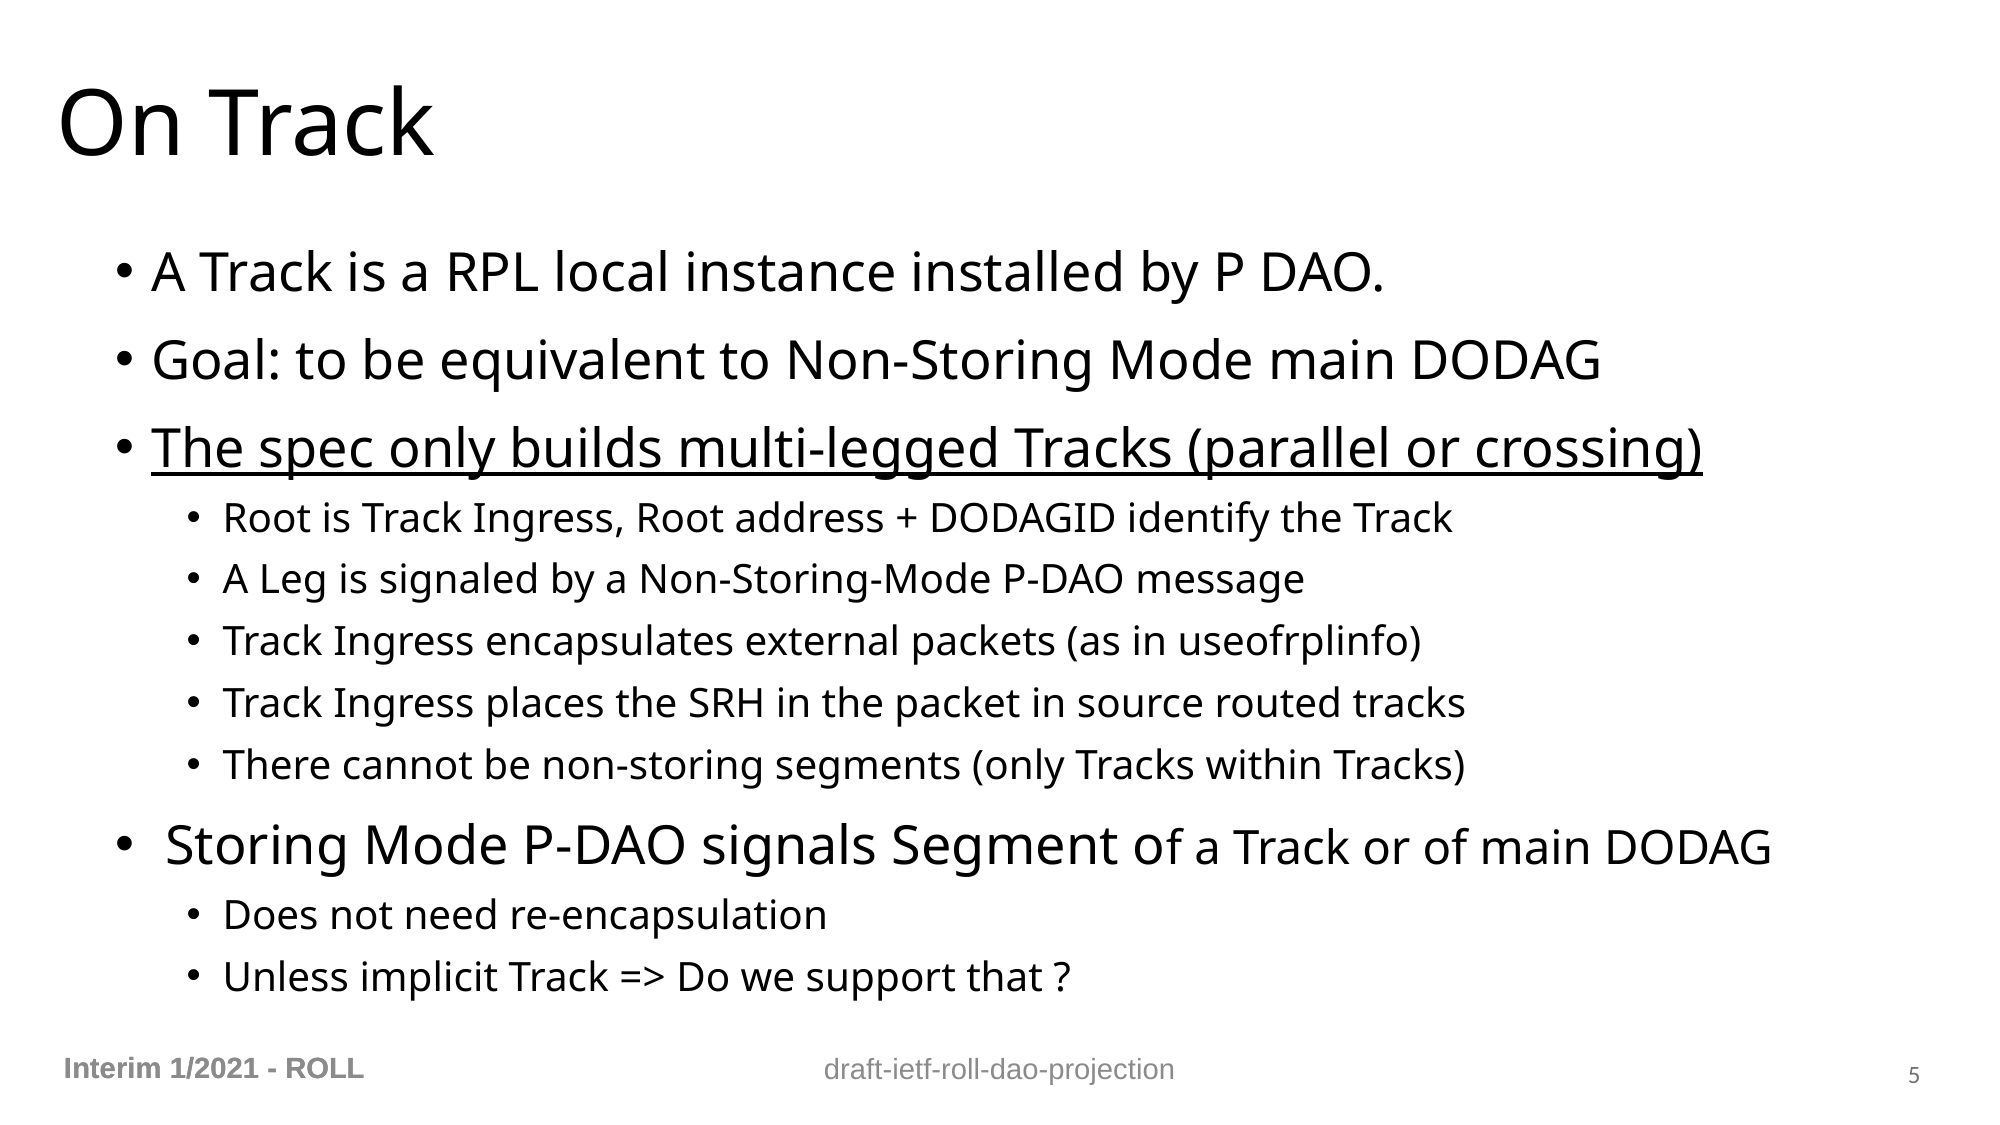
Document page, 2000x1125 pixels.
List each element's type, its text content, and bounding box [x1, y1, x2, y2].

title On Track [41, 16, 1767, 235]
text_box Interim 1/2021 - ROLL [48, 1036, 724, 1097]
list A Track is a RPL local instance installed by P DAO. Goal: to be equivalent to Non-Storing Mode main DODAG The spec only builds multi-legged Tracks (parallel or crossing) Root is Track Ingress, Root address + DODAGID identify the Track A Leg is signaled by a Non-Storing-Mode P-DAO message Track Ingress encapsulates external packets (as in useofrplinfo) Track Ingress places the SRH in the packet in source routed tracks There cannot be non-storing segments (only Tracks within Tracks) Storing Mode P-DAO signals Segment of a Track or of main DODAG Does not need re-encapsulation Unless implicit Track => Do we support that ? [100, 223, 1947, 1023]
